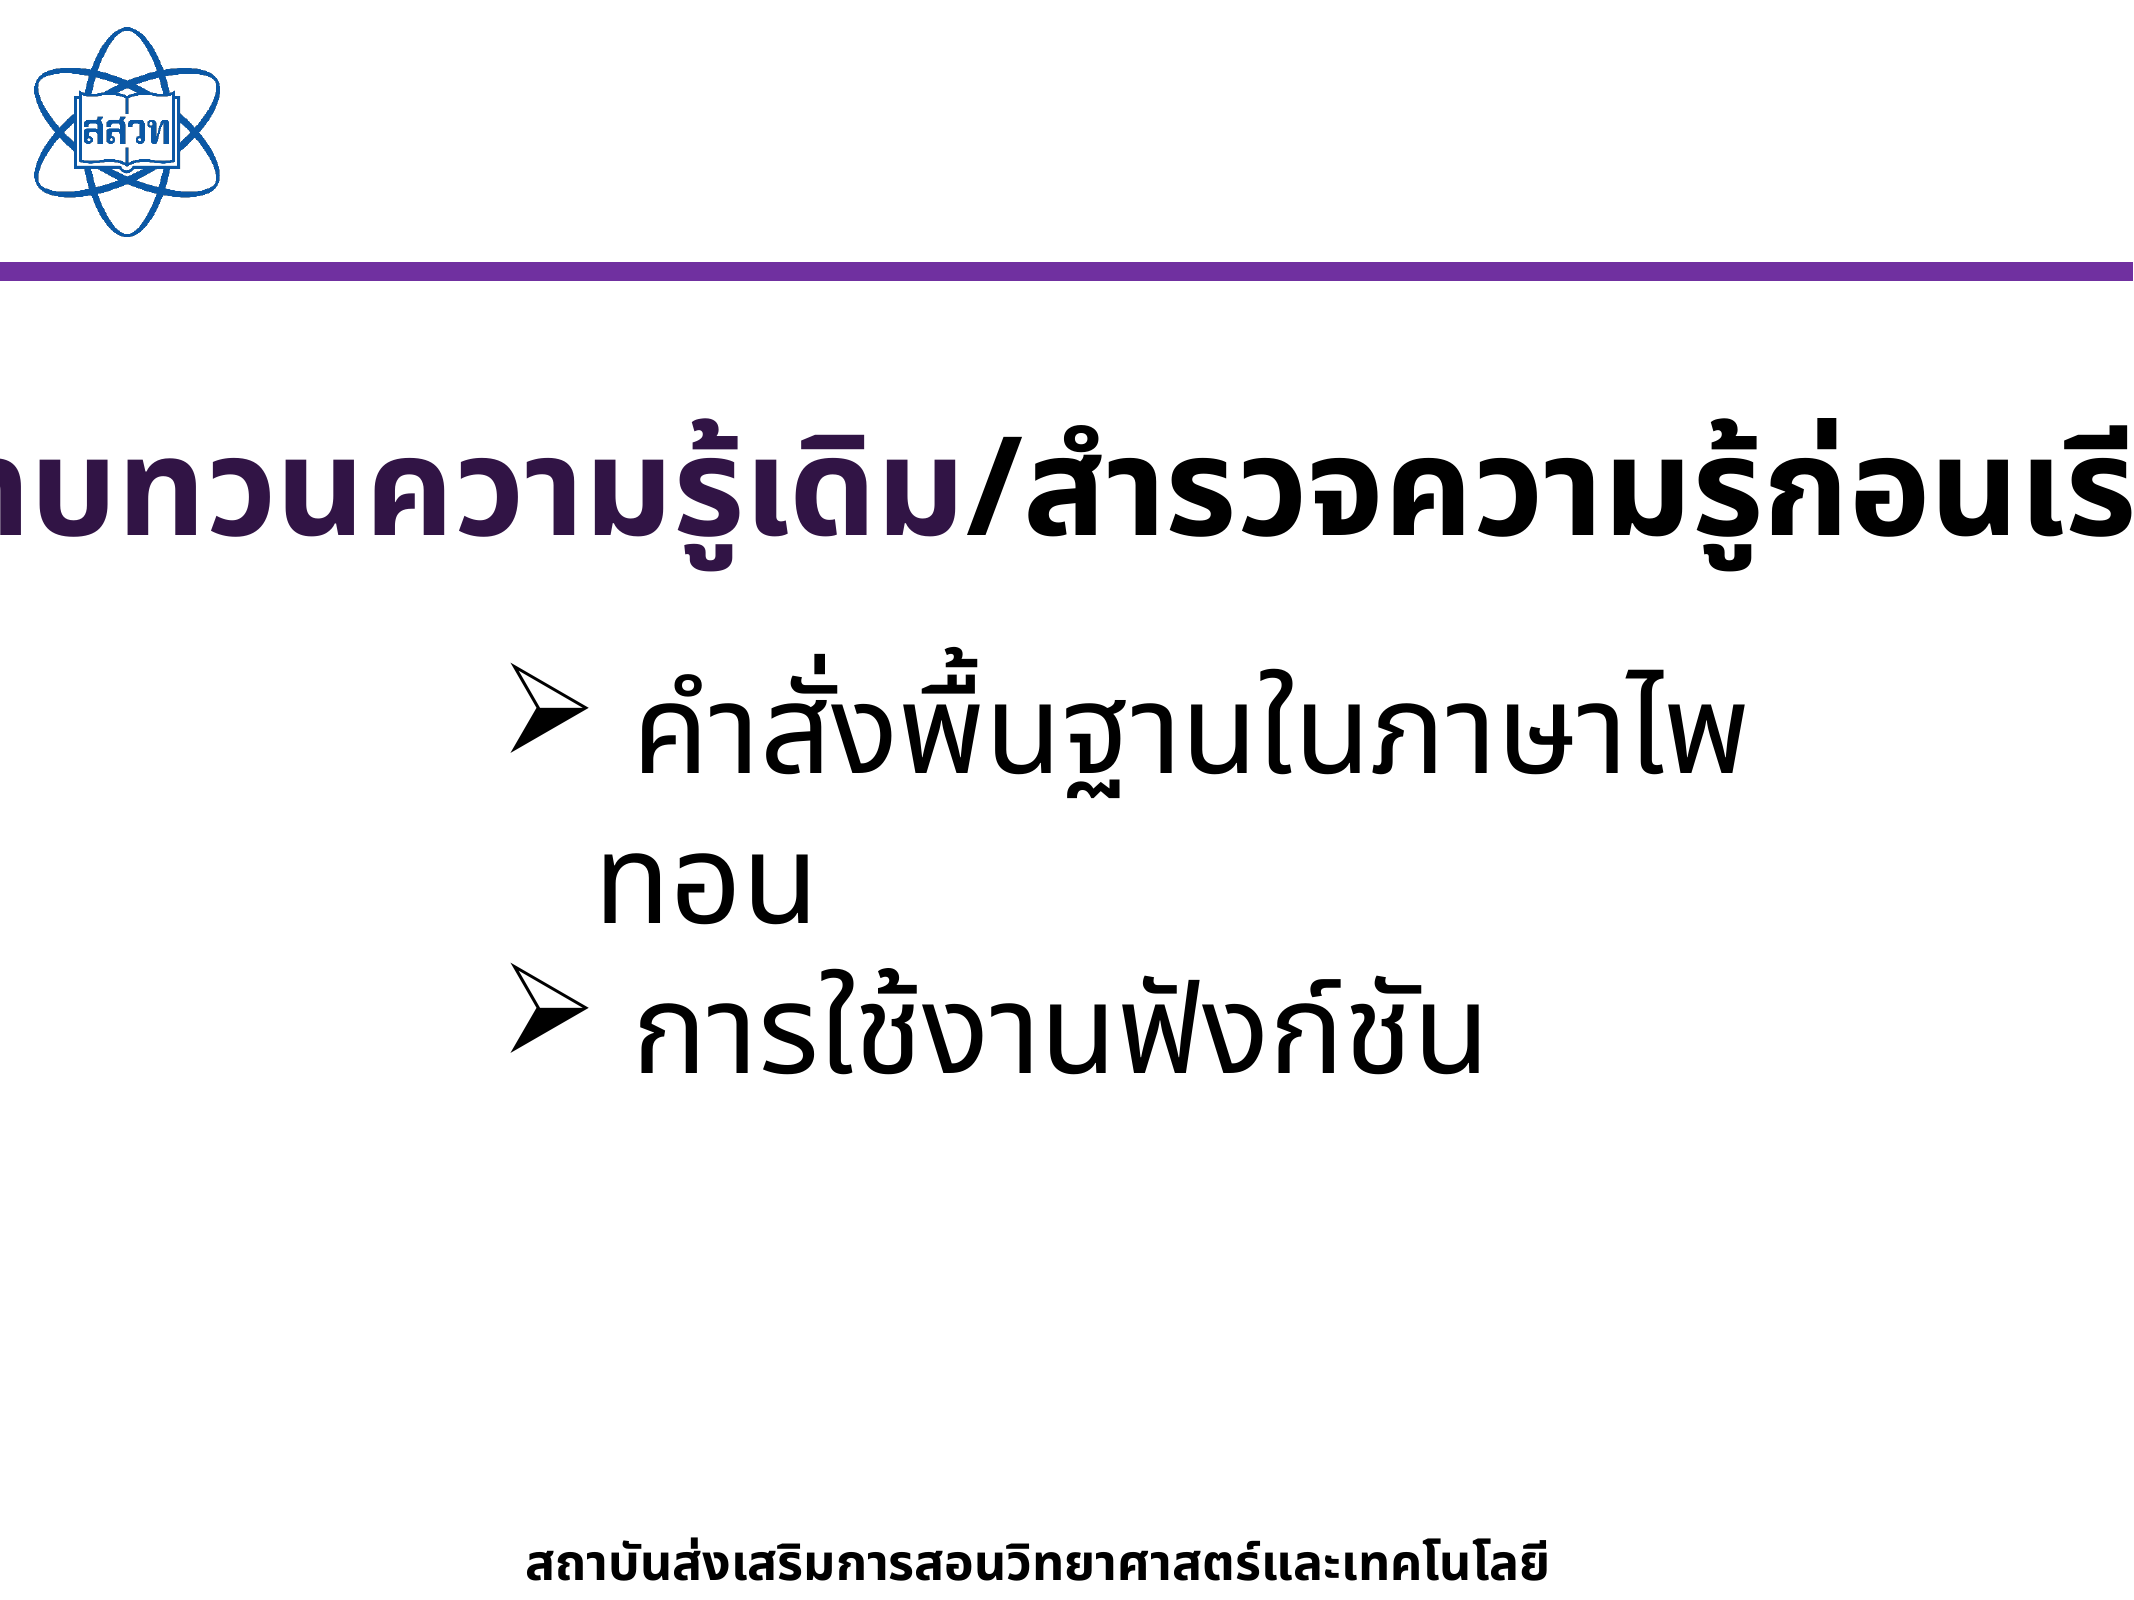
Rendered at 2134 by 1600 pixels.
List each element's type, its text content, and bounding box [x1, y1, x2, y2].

text_box สถาบันส่งเสริมการสอนวิทยาศาสตร์และเทคโนโลยี [74, 1522, 2002, 1589]
text_box ทบทวนความรู้เดิม/สำรวจความรู้ก่อนเรียน [0, 390, 2134, 572]
text_box คำสั่งพื้นฐานในภาษาไพทอน การใช้งานฟังก์ชัน [411, 640, 1895, 1106]
picture [33, 27, 220, 237]
